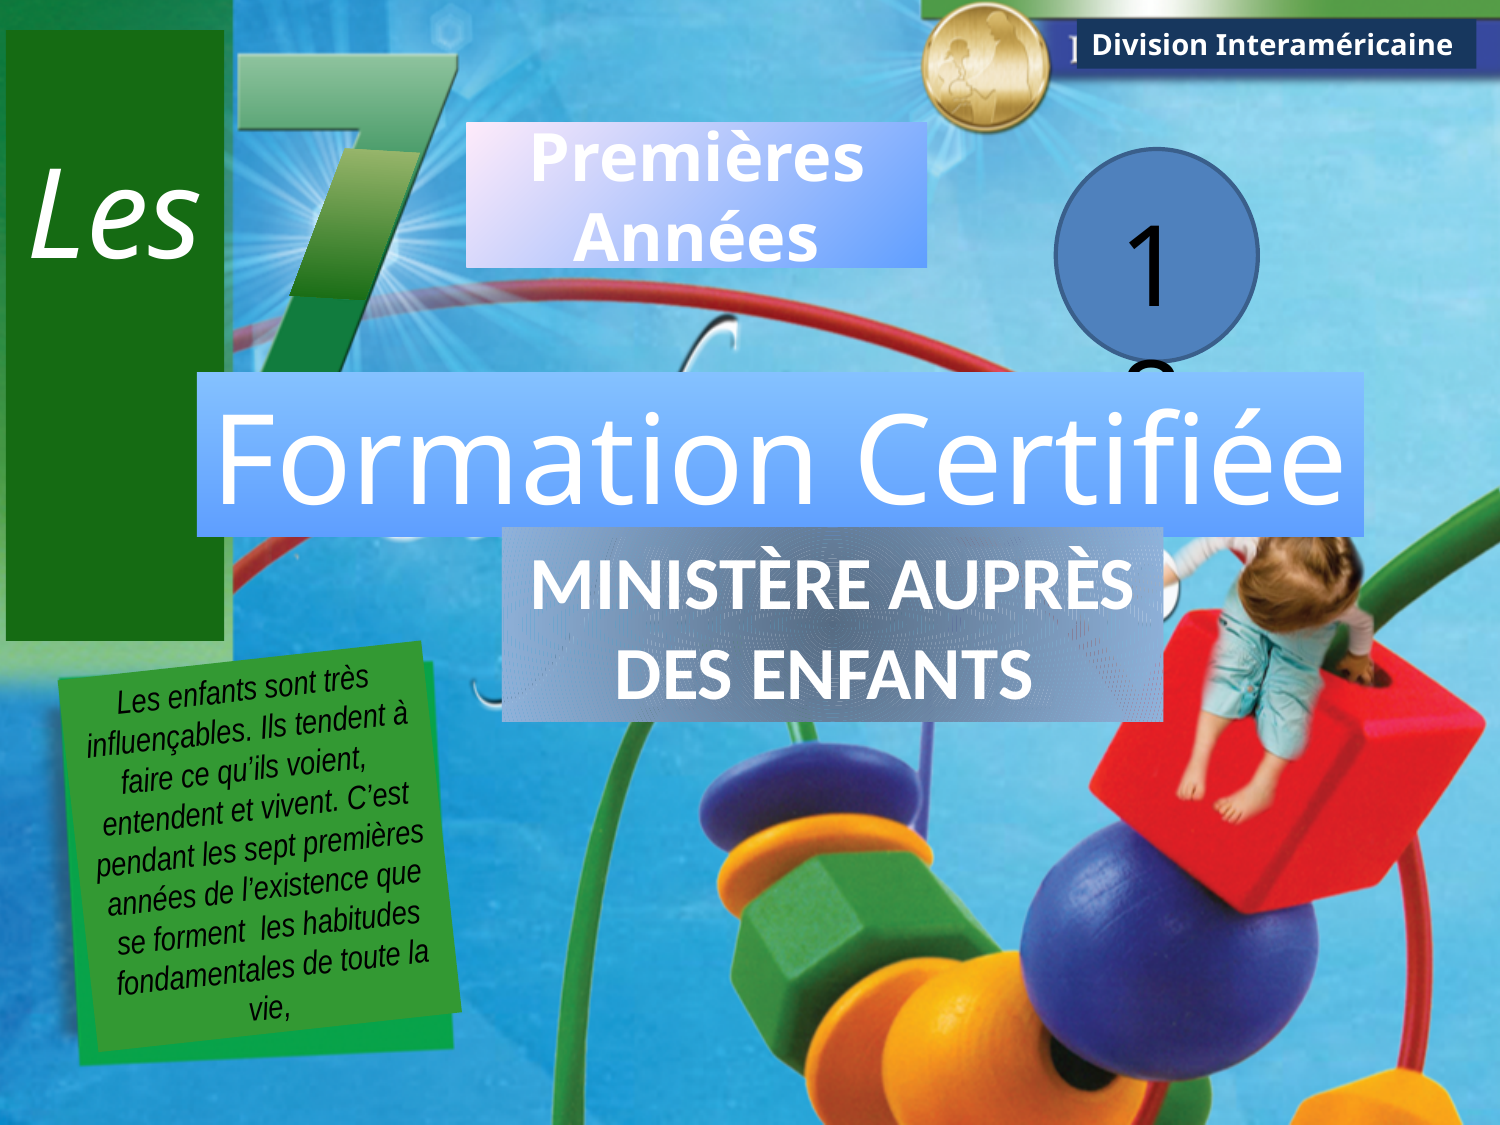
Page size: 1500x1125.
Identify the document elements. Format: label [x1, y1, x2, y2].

picture [0, 0, 1500, 1125]
text_box [5, 18, 1485, 1039]
